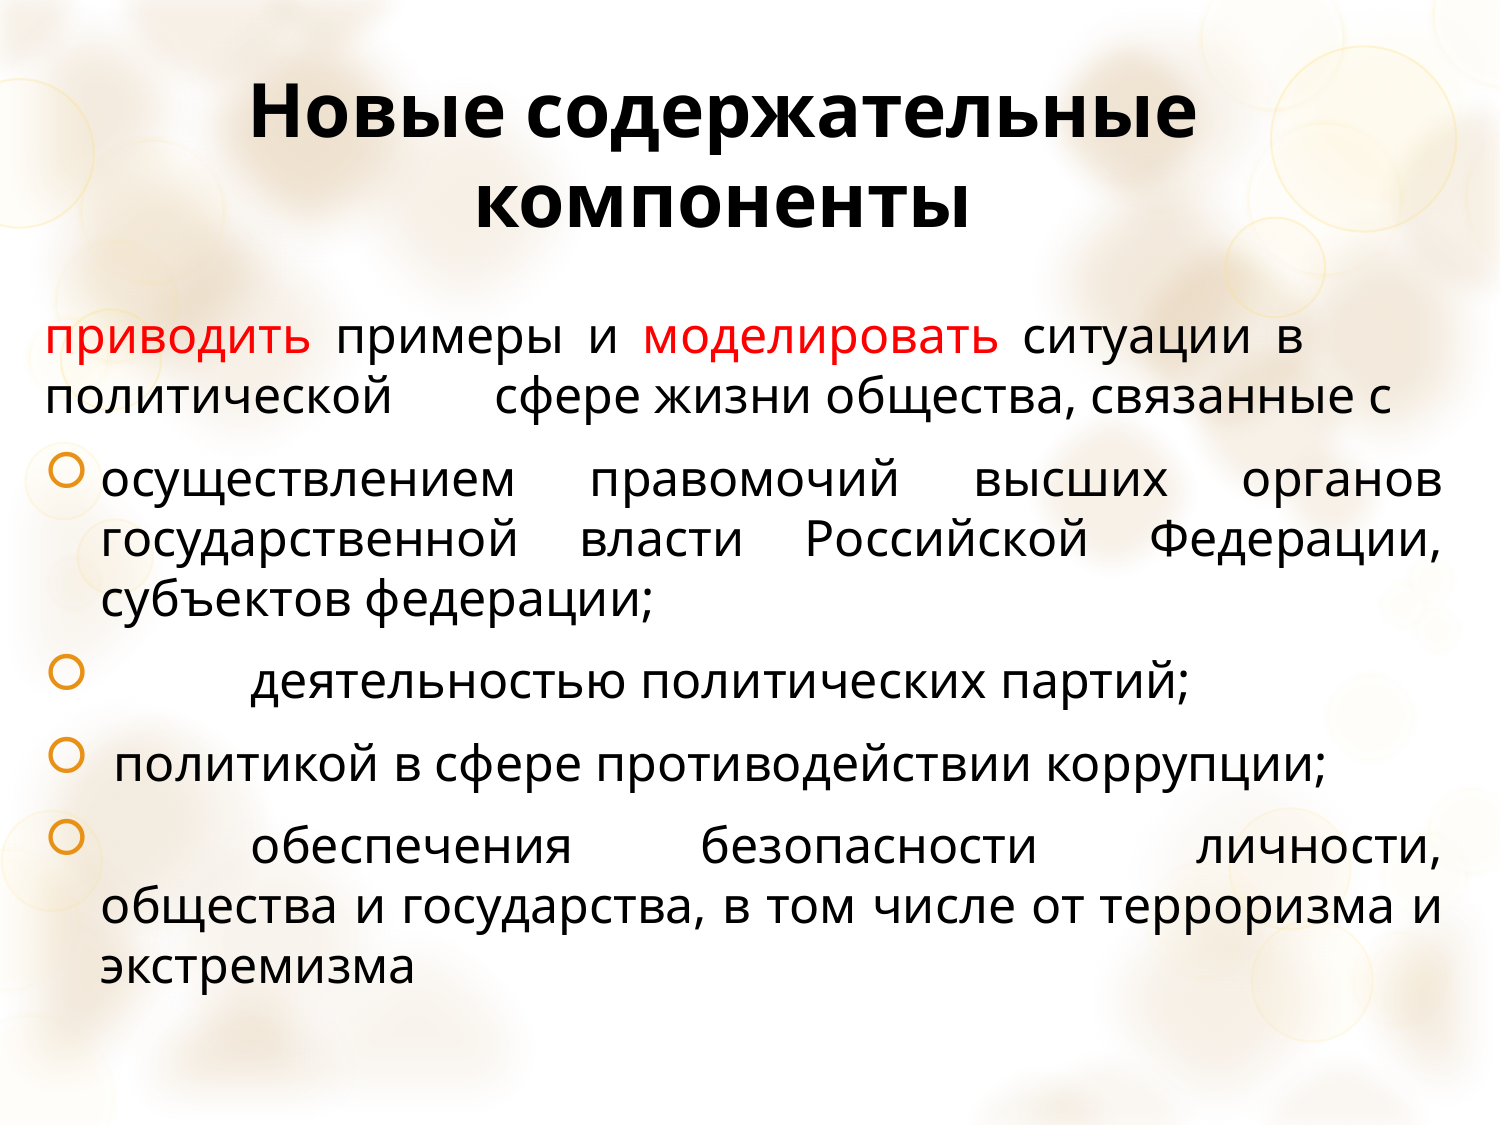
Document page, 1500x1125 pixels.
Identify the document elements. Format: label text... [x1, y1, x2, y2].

title Новые содержательные компоненты [112, 42, 1335, 263]
list приводить примеры и моделировать ситуации в политической сфере жизни общества, связанные с осуществлением правомочий высших органов государственной власти Российской Федерации, субъектов федерации; деятельностью политических партий; политикой в сфере противодействии коррупции; обеспечения безопасности личности, общества и государства, в том числе от терроризма и экстремизма [29, 296, 1459, 1035]
